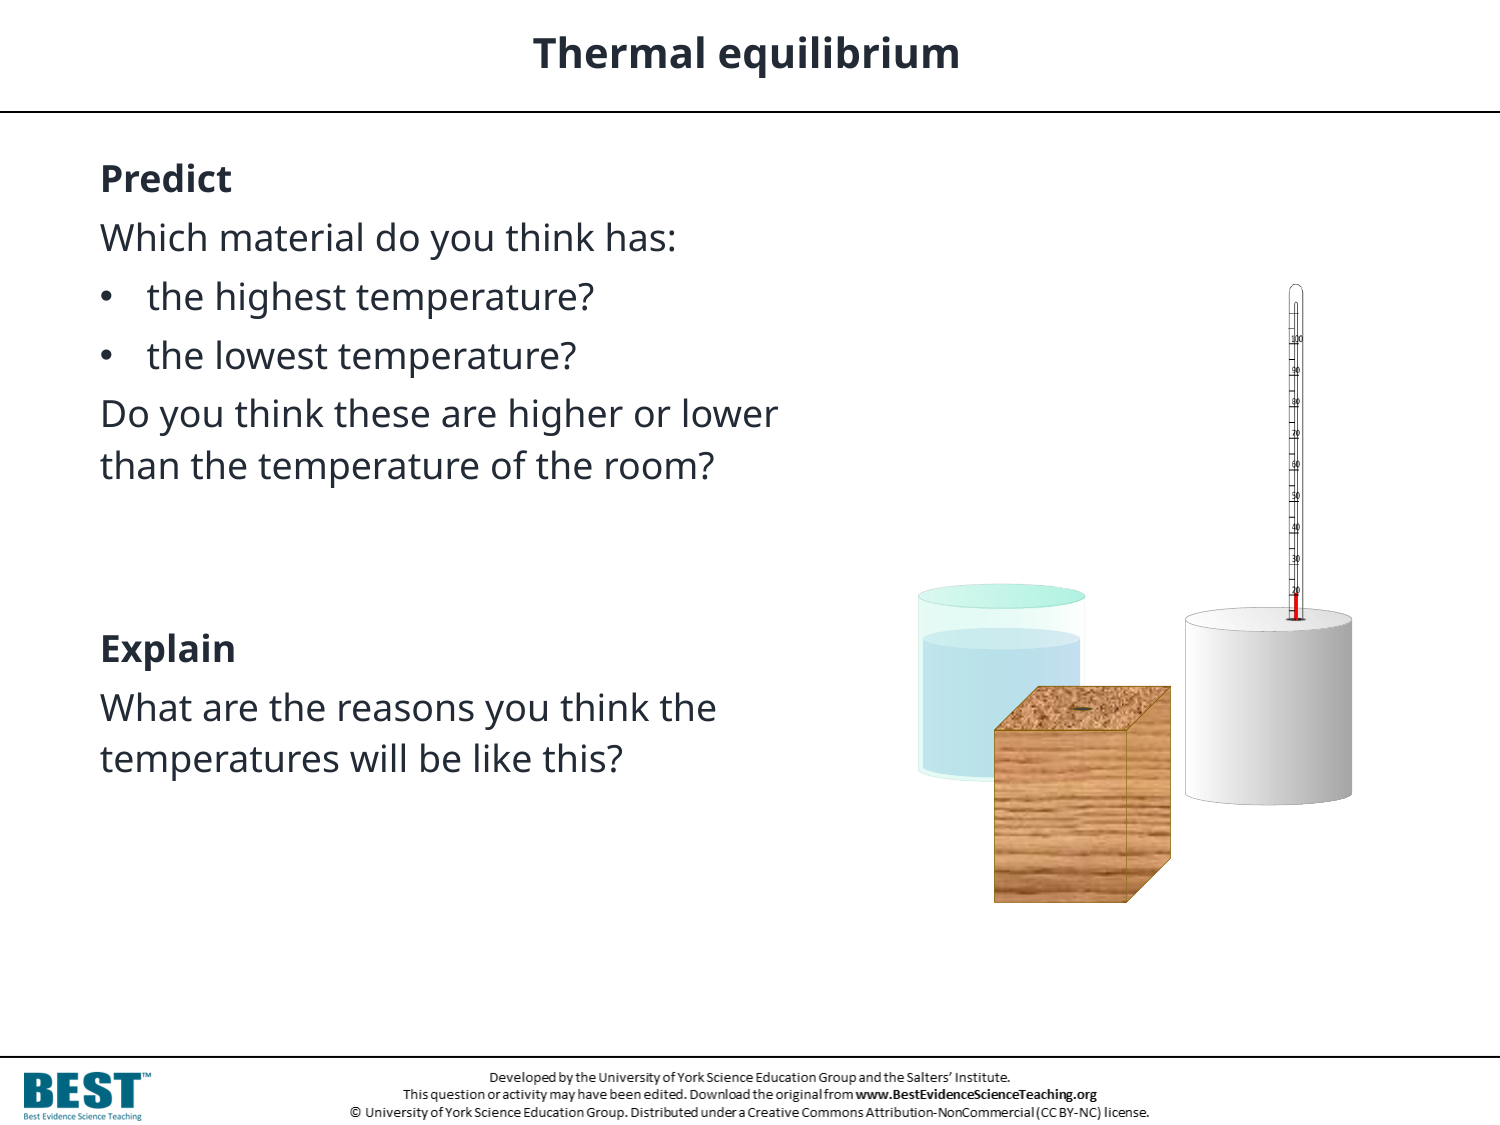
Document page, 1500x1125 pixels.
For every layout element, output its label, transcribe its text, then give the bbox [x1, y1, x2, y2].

picture [0, 111, 1500, 1125]
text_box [918, 284, 1352, 903]
text_box Thermal equilibrium [23, 4, 1471, 99]
